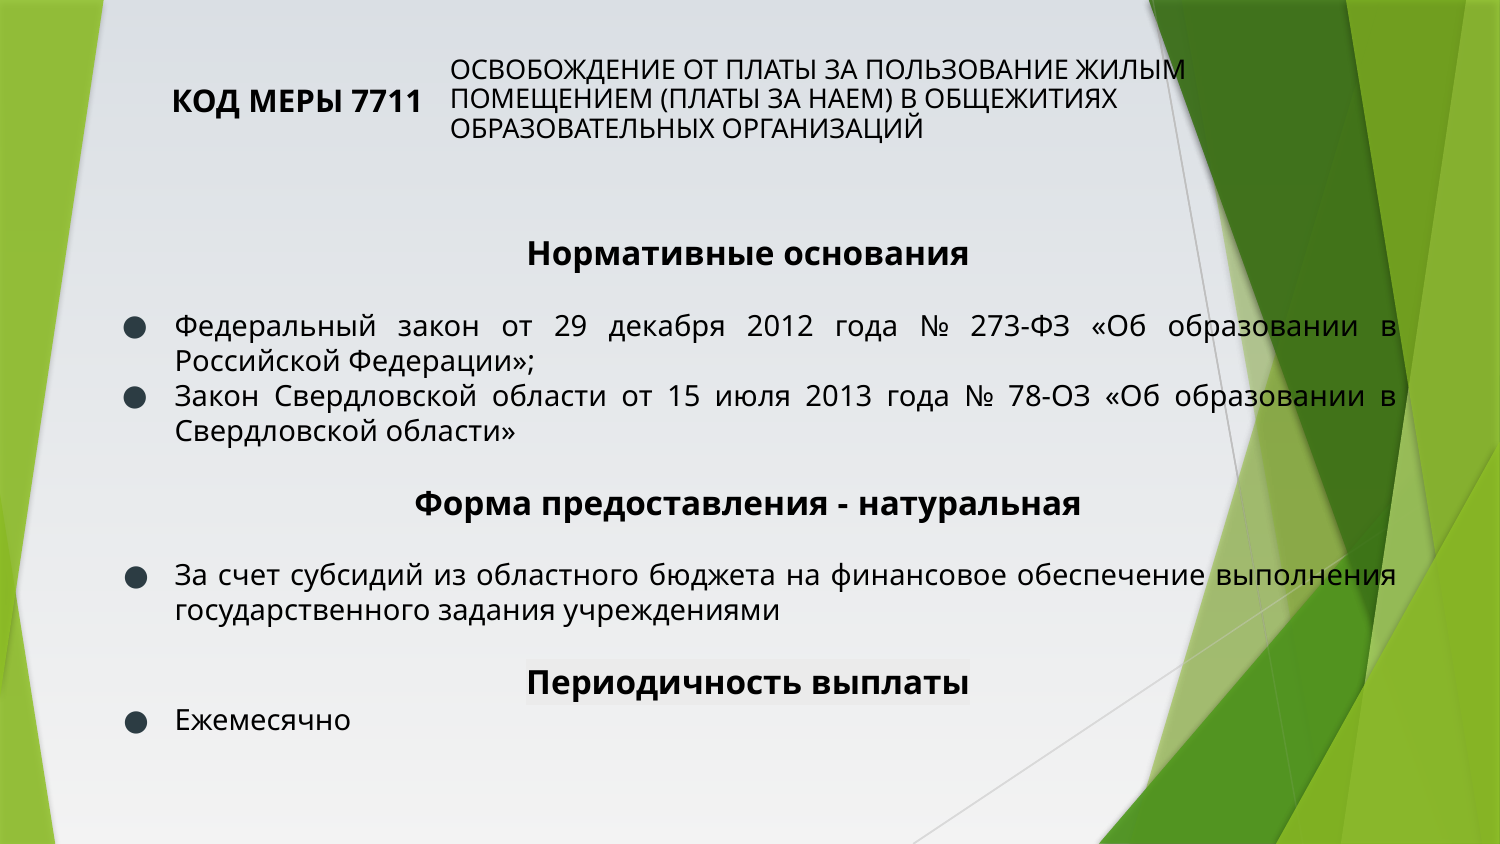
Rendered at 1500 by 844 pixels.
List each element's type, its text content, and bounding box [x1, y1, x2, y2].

text_box Нормативные основания Федеральный закон от 29 декабря 2012 года № 273-ФЗ «Об образовании в Российской Федерации»; Закон Свердловской области от 15 июля 2013 года № 78-ОЗ «Об образовании в Свердловской области» Форма предоставления - натуральная За счет субсидий из областного бюджета на финансовое обеспечение выполнения государственного задания учреждениями Периодичность выплаты Ежемесячно [87, 226, 1409, 682]
text_box КОД МЕРЫ 7711 [122, 41, 438, 158]
text_box Освобождение от платы за пользование жилым помещением (платы за наем) в общежитиях образовательных организаций [438, 41, 1384, 159]
